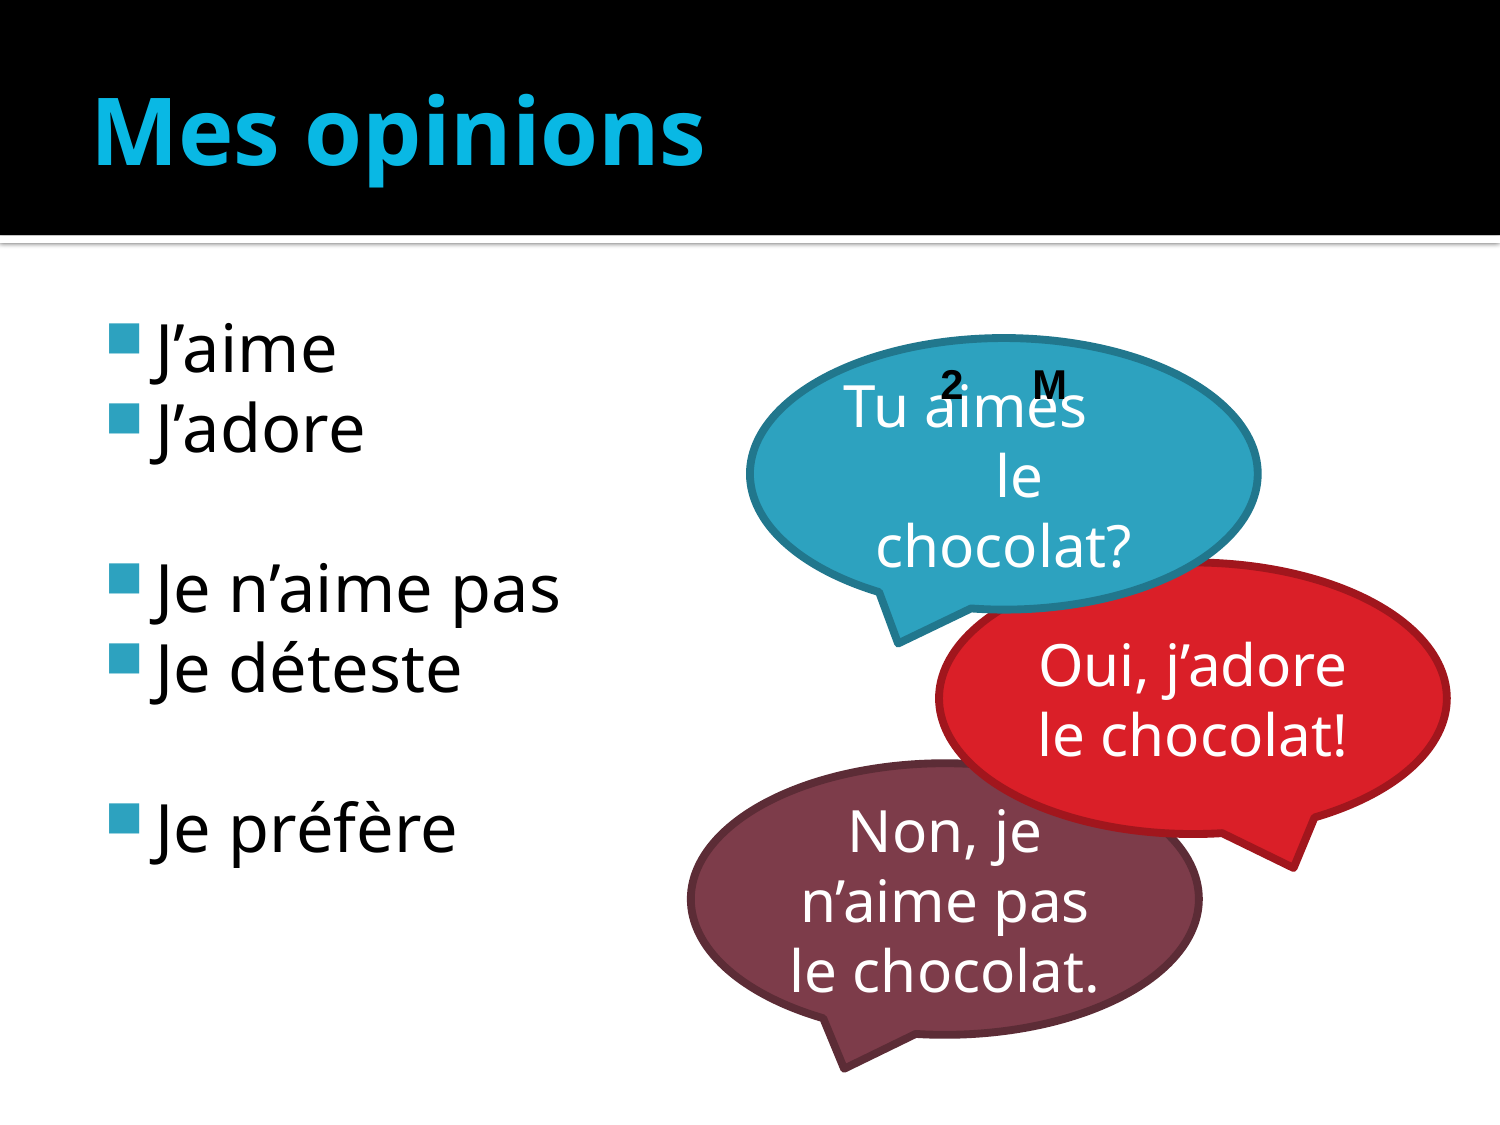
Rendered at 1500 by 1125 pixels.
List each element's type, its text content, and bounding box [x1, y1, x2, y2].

text_box Non, je n’aime pas le chocolat. [686, 759, 1203, 1073]
text_box Tu aimes le chocolat? [746, 334, 1262, 648]
text_box Oui, j’adore le chocolat! [935, 558, 1451, 872]
title Mes opinions [75, 25, 1425, 231]
list J’aime J’adore Je n’aime pas Je déteste Je préfère [74, 290, 1426, 1051]
text_box 2 M [915, 350, 1093, 415]
